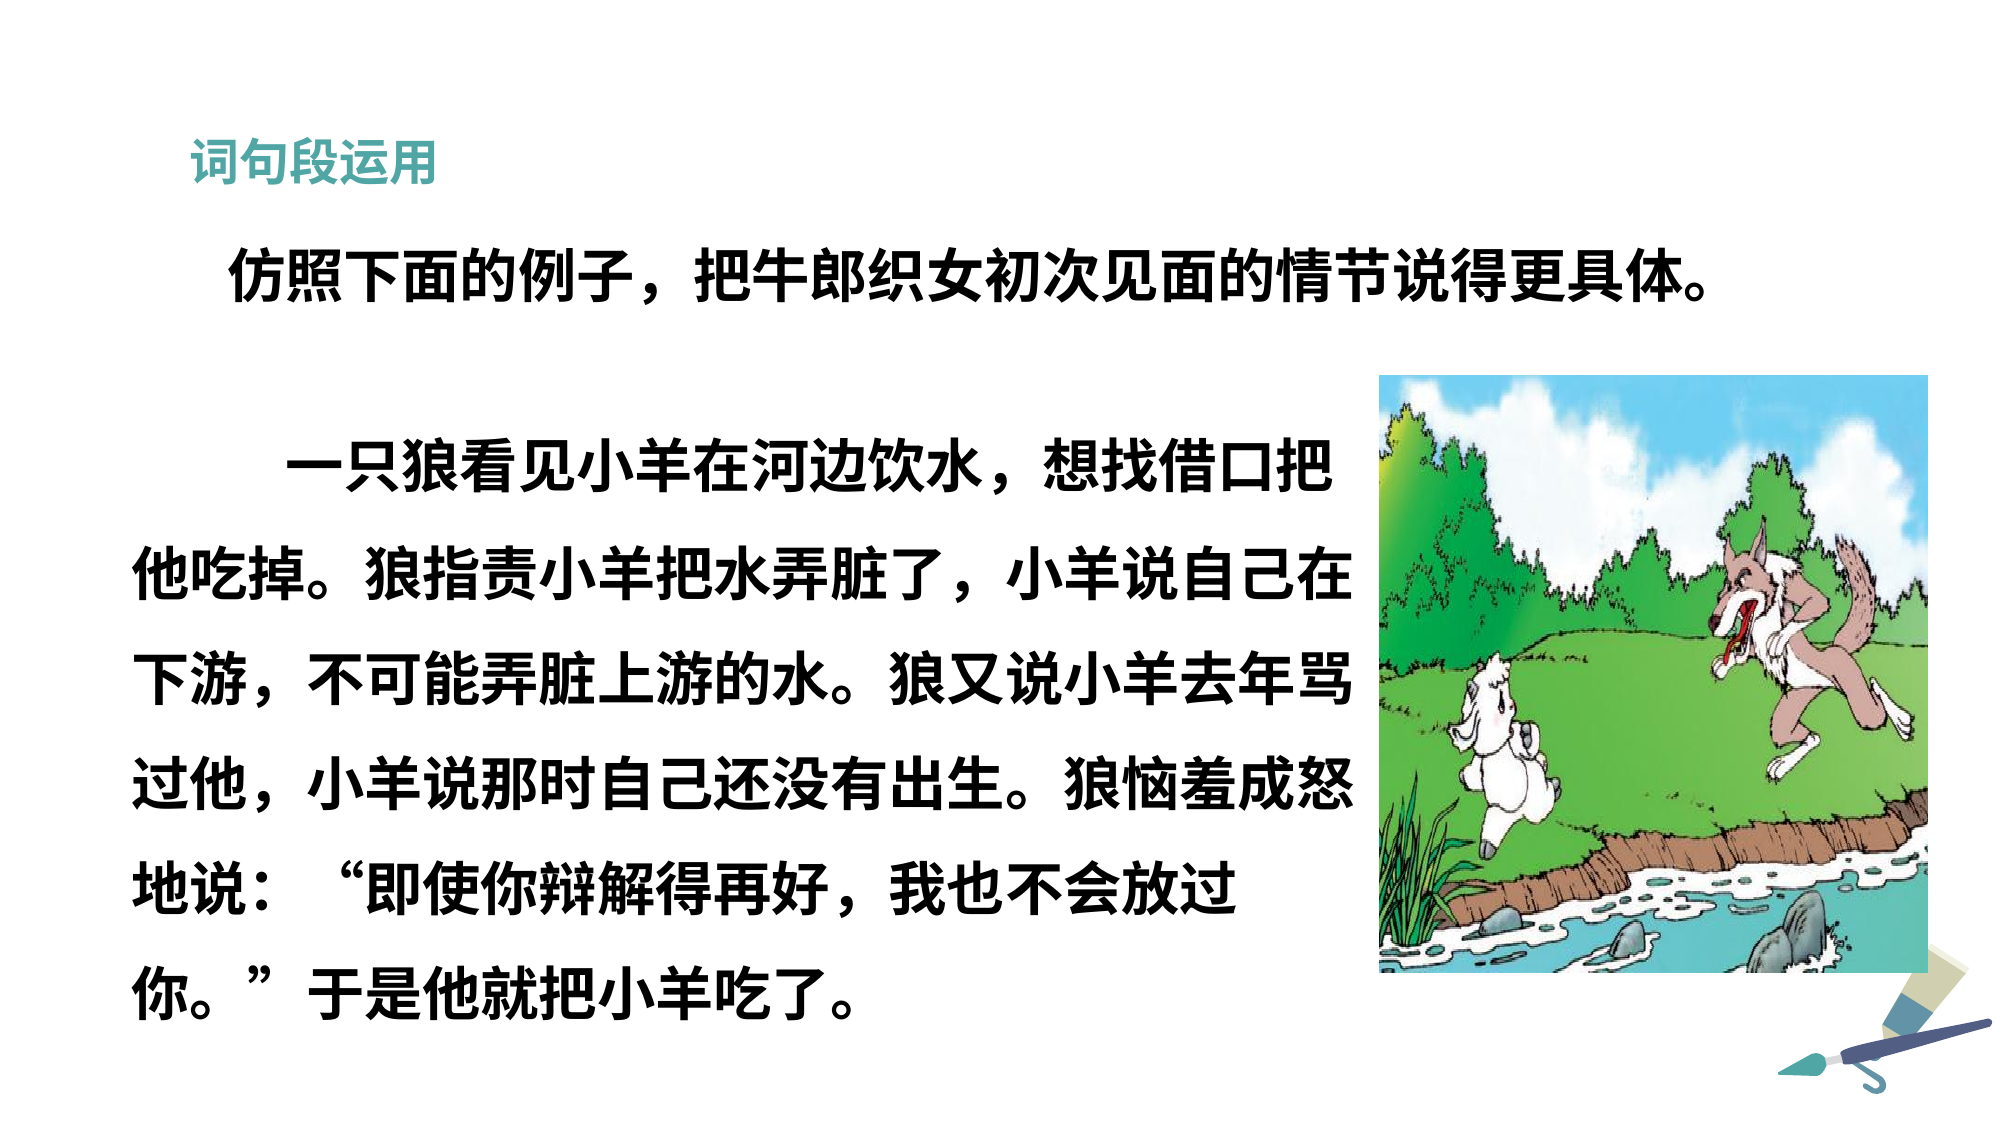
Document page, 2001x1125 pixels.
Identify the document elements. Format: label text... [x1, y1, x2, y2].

text_box 一只狼看见小羊在河边饮水，想找借口把他吃掉。狼指责小羊把水弄脏了，小羊说自己在下游，不可能弄脏上游的水。狼又说小羊去年骂过他，小羊说那时自己还没有出生。狼恼羞成怒地说：“即使你辩解得再好，我也不会放过你。”于是他就把小羊吃了。 [111, 353, 1397, 1038]
picture [1379, 375, 1928, 973]
text_box 词句段运用 [174, 123, 455, 199]
text_box 仿照下面的例子，把牛郎织女初次见面的情节说得更具体。 [212, 217, 1928, 317]
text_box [1811, 945, 1974, 1125]
